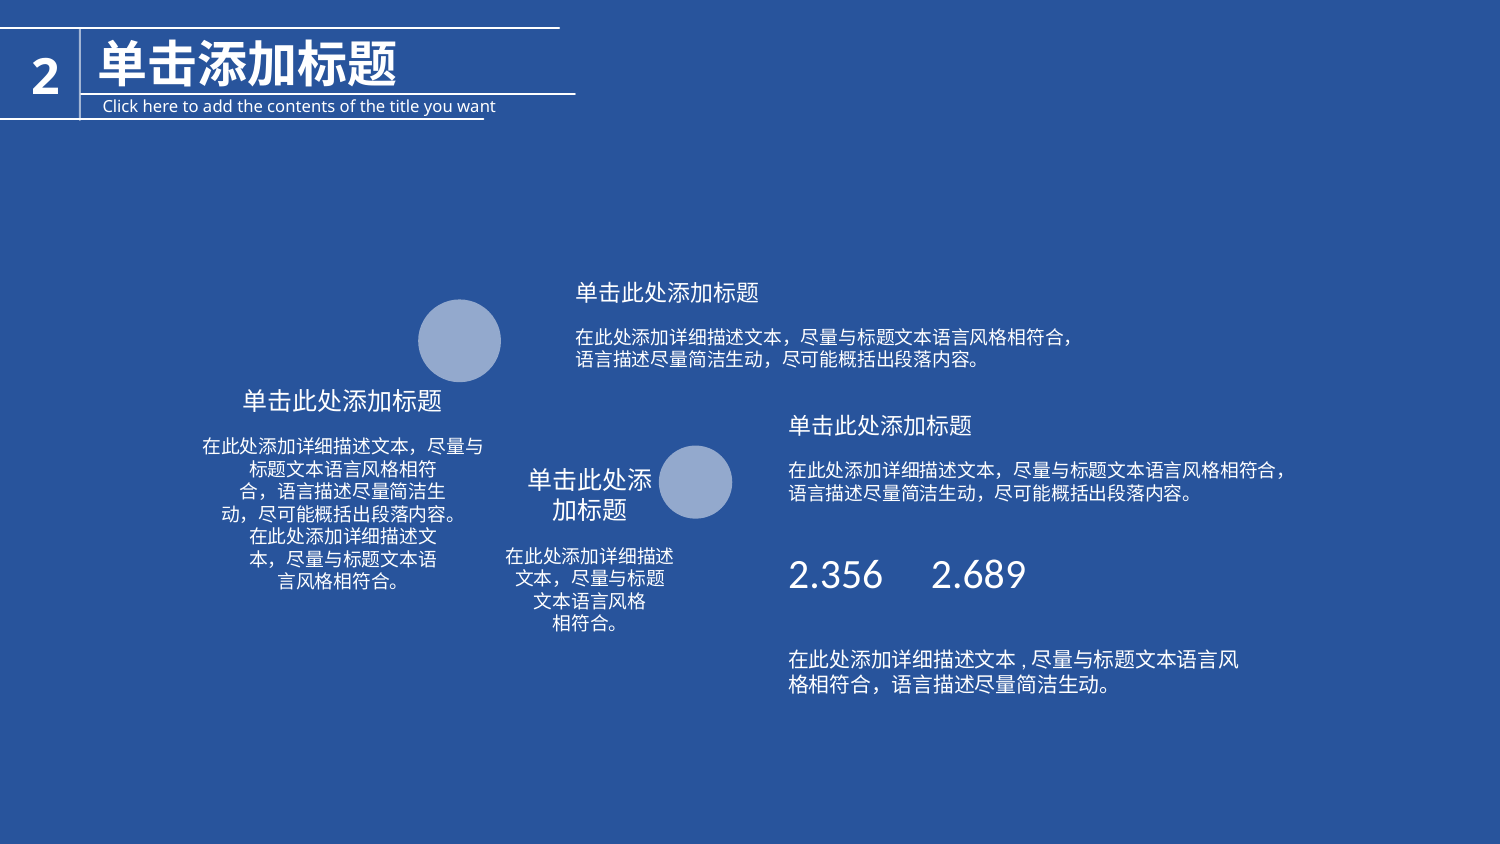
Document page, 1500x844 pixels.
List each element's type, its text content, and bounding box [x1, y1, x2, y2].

text_box 单击此处添加标题 在此处添加详细描述文本，尽量与标题文本语言风格相符合，语言描述尽量简洁生动，尽可能概括出段落内容。 [560, 270, 1081, 378]
text_box Click here to add the contents of the title you want [87, 88, 512, 94]
text_box 单击此处添加标题 在此处添加详细描述文本，尽量与标题文本语言风格相符合，语言描述尽量简洁生动，尽可能概括出段落内容。 [773, 404, 1294, 512]
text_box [168, 286, 518, 636]
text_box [432, 414, 748, 658]
text_box 2.356 2.689 在此处添加详细描述文本,尽量与标题文本语言风格相符合，语言描述尽量简洁生动。 [773, 539, 1270, 704]
text_box Click here to add the contents of the title you want [87, 95, 512, 124]
text_box 单击添加标题 [82, 29, 413, 94]
text_box 2 [16, 36, 66, 112]
